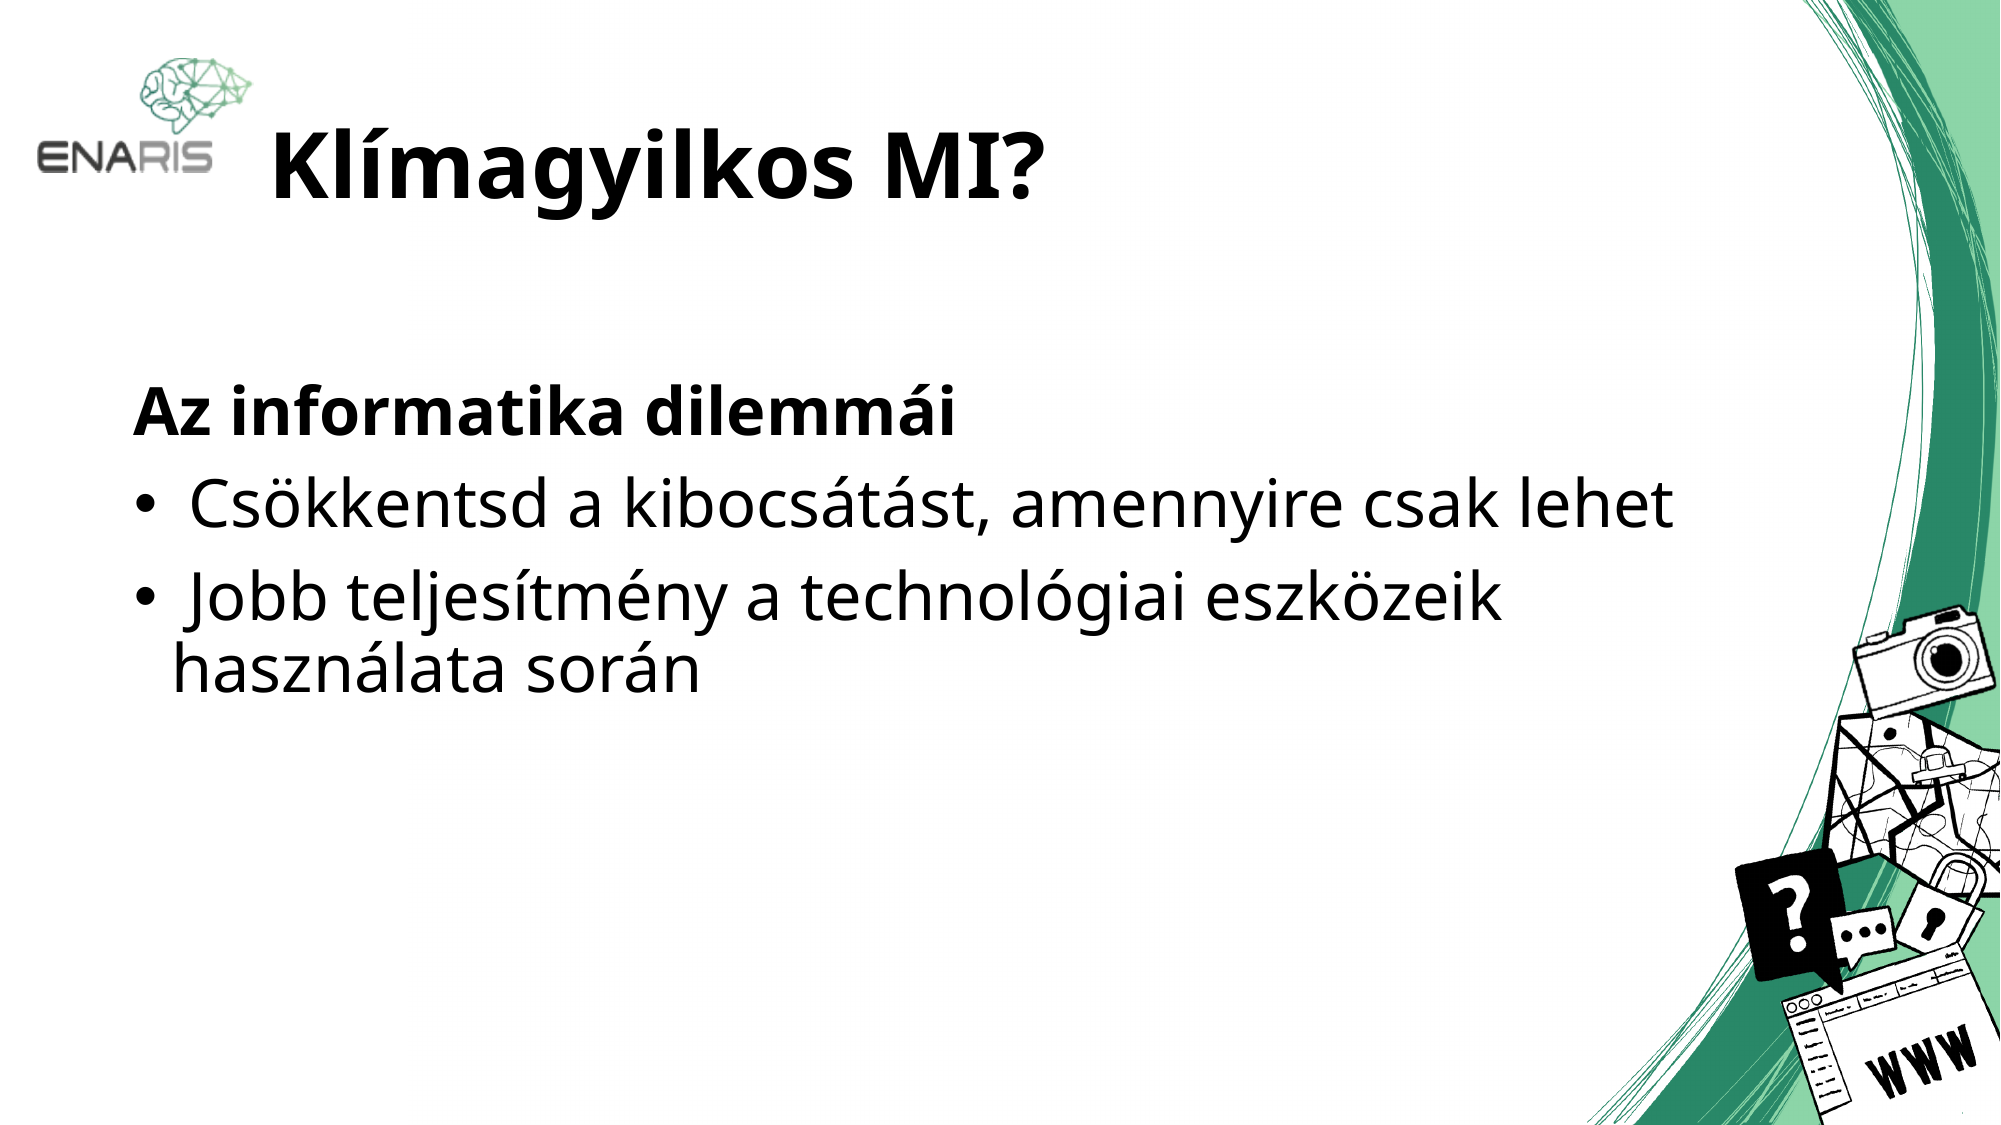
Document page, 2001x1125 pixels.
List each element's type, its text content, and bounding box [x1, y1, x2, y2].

picture [37, 58, 254, 173]
list Az informatika dilemmái Csökkentsd a kibocsátást, amennyire csak lehet Jobb teljesítmény a technológiai eszközeik használata során [118, 369, 1709, 925]
title Klímagyilkos MI? [253, 59, 1863, 278]
picture [408, 0, 2000, 1125]
